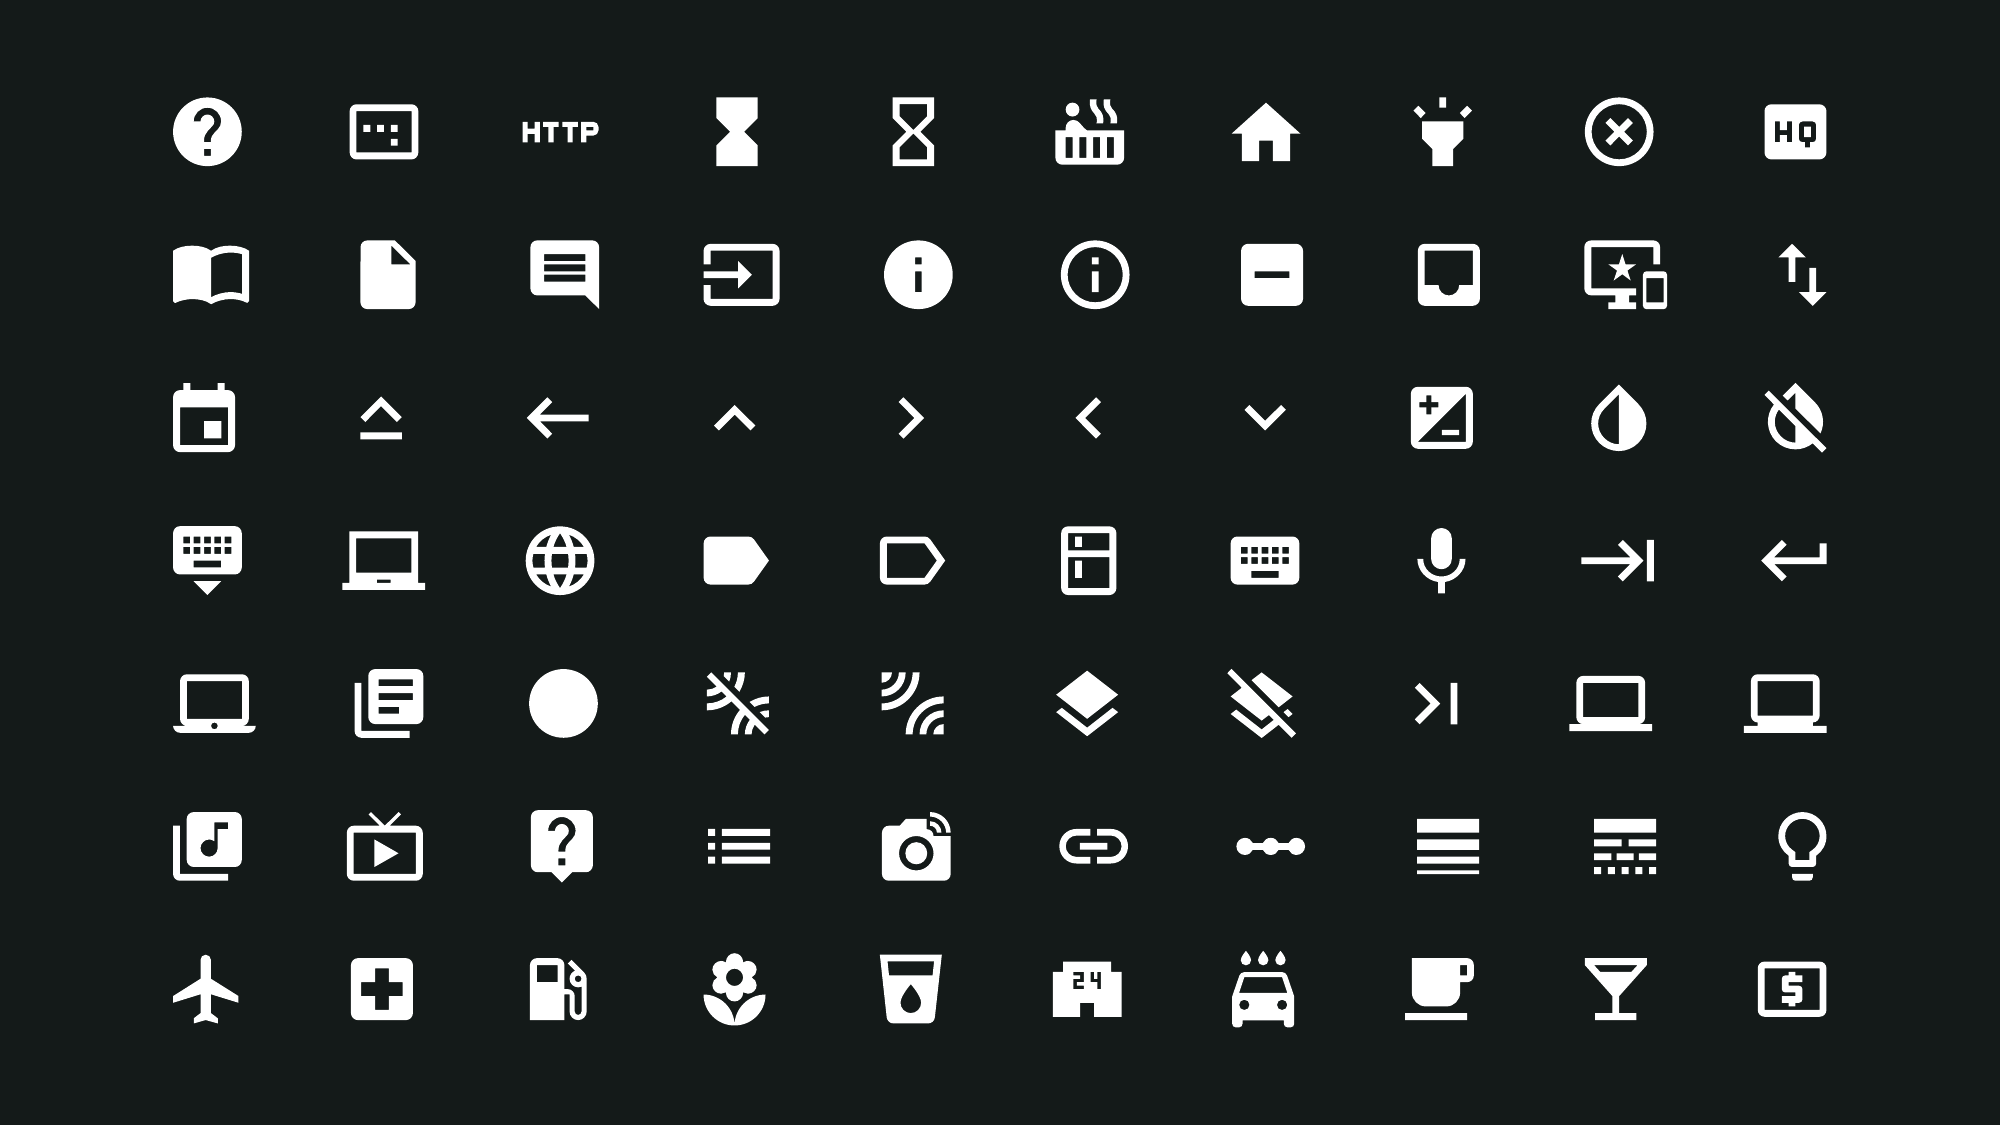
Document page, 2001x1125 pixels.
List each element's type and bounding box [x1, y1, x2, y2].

text_box [530, 240, 600, 310]
text_box [173, 383, 236, 453]
text_box [892, 97, 935, 167]
text_box [1413, 105, 1426, 119]
text_box [716, 97, 758, 167]
text_box [1244, 404, 1286, 431]
text_box [1649, 867, 1657, 875]
text_box [1405, 1013, 1468, 1021]
text_box [1052, 961, 1122, 1017]
text_box [1059, 828, 1091, 864]
text_box [193, 581, 222, 596]
text_box [1594, 867, 1602, 875]
text_box [562, 121, 578, 143]
text_box [1635, 867, 1643, 875]
text_box [1055, 119, 1125, 165]
text_box [879, 536, 946, 585]
text_box [1417, 818, 1480, 833]
text_box [1764, 390, 1827, 453]
text_box [1103, 99, 1118, 124]
text_box [529, 958, 587, 1021]
text_box [1422, 121, 1464, 167]
text_box [708, 828, 716, 836]
text_box [1792, 873, 1813, 881]
text_box [525, 526, 595, 596]
text_box [1591, 384, 1647, 452]
text_box [1232, 972, 1295, 1028]
text_box [1761, 539, 1827, 582]
text_box [1646, 539, 1654, 582]
text_box [530, 810, 593, 883]
text_box [1782, 382, 1824, 434]
text_box [930, 812, 951, 833]
text_box [342, 531, 426, 590]
text_box [526, 397, 589, 439]
text_box [543, 121, 559, 143]
text_box [1061, 526, 1117, 596]
text_box [1075, 397, 1101, 439]
text_box [881, 672, 920, 711]
text_box [721, 828, 771, 836]
text_box [350, 958, 413, 1021]
text_box [1459, 105, 1472, 119]
text_box [173, 674, 256, 733]
text_box [1231, 102, 1301, 162]
text_box [360, 396, 402, 423]
text_box [1227, 668, 1296, 739]
text_box [1414, 682, 1441, 725]
text_box [703, 536, 769, 585]
text_box [1097, 828, 1129, 864]
text_box [1417, 839, 1480, 850]
text_box [708, 856, 716, 864]
text_box [1411, 958, 1474, 1007]
text_box [1594, 818, 1657, 833]
text_box [522, 121, 540, 143]
text_box [1450, 682, 1458, 725]
text_box [1431, 528, 1452, 570]
text_box [1594, 839, 1622, 847]
text_box [1417, 558, 1466, 594]
text_box [1258, 950, 1269, 966]
text_box [1410, 386, 1473, 449]
text_box [1569, 675, 1653, 732]
text_box [1275, 950, 1286, 966]
text_box [708, 842, 716, 850]
text_box [1642, 271, 1668, 310]
text_box [1778, 243, 1806, 282]
text_box [354, 682, 410, 738]
text_box [1764, 104, 1827, 160]
text_box [1621, 867, 1629, 875]
text_box [173, 954, 239, 1024]
text_box [1584, 958, 1647, 1021]
text_box [1628, 839, 1657, 847]
text_box [173, 526, 242, 575]
text_box [1241, 243, 1304, 306]
text_box [1089, 99, 1104, 124]
text_box [173, 825, 229, 881]
text_box [881, 818, 951, 881]
text_box [1581, 539, 1644, 582]
text_box [1757, 961, 1827, 1017]
text_box [703, 994, 766, 1026]
text_box [1798, 267, 1827, 306]
text_box [1638, 853, 1657, 861]
text_box [1439, 97, 1447, 108]
text_box [1236, 837, 1306, 855]
text_box [349, 104, 419, 160]
text_box [173, 97, 242, 167]
text_box [1584, 97, 1654, 167]
text_box [1616, 853, 1634, 861]
text_box [898, 397, 925, 439]
text_box [1056, 707, 1119, 737]
text_box [1584, 240, 1661, 310]
text_box [368, 669, 424, 725]
text_box [714, 404, 756, 431]
text_box [581, 121, 599, 143]
text_box [1240, 950, 1252, 966]
text_box [1065, 102, 1080, 117]
text_box [712, 953, 757, 1002]
text_box [346, 812, 423, 881]
text_box [1060, 240, 1130, 310]
text_box [529, 669, 598, 738]
text_box [1230, 536, 1300, 585]
text_box [1056, 670, 1119, 719]
text_box [1417, 243, 1480, 306]
text_box [1607, 867, 1615, 875]
text_box [1778, 812, 1827, 867]
text_box [360, 432, 402, 440]
text_box [721, 842, 771, 850]
text_box [721, 856, 771, 864]
text_box [1417, 856, 1480, 864]
text_box [706, 672, 769, 735]
text_box [186, 812, 242, 867]
text_box [360, 240, 416, 310]
text_box [173, 245, 250, 305]
text_box [905, 696, 944, 735]
text_box [1079, 842, 1108, 850]
text_box [703, 243, 780, 306]
text_box [884, 240, 953, 310]
text_box [1743, 674, 1827, 733]
text_box [1417, 870, 1480, 875]
text_box [879, 954, 942, 1024]
text_box [1594, 853, 1612, 861]
